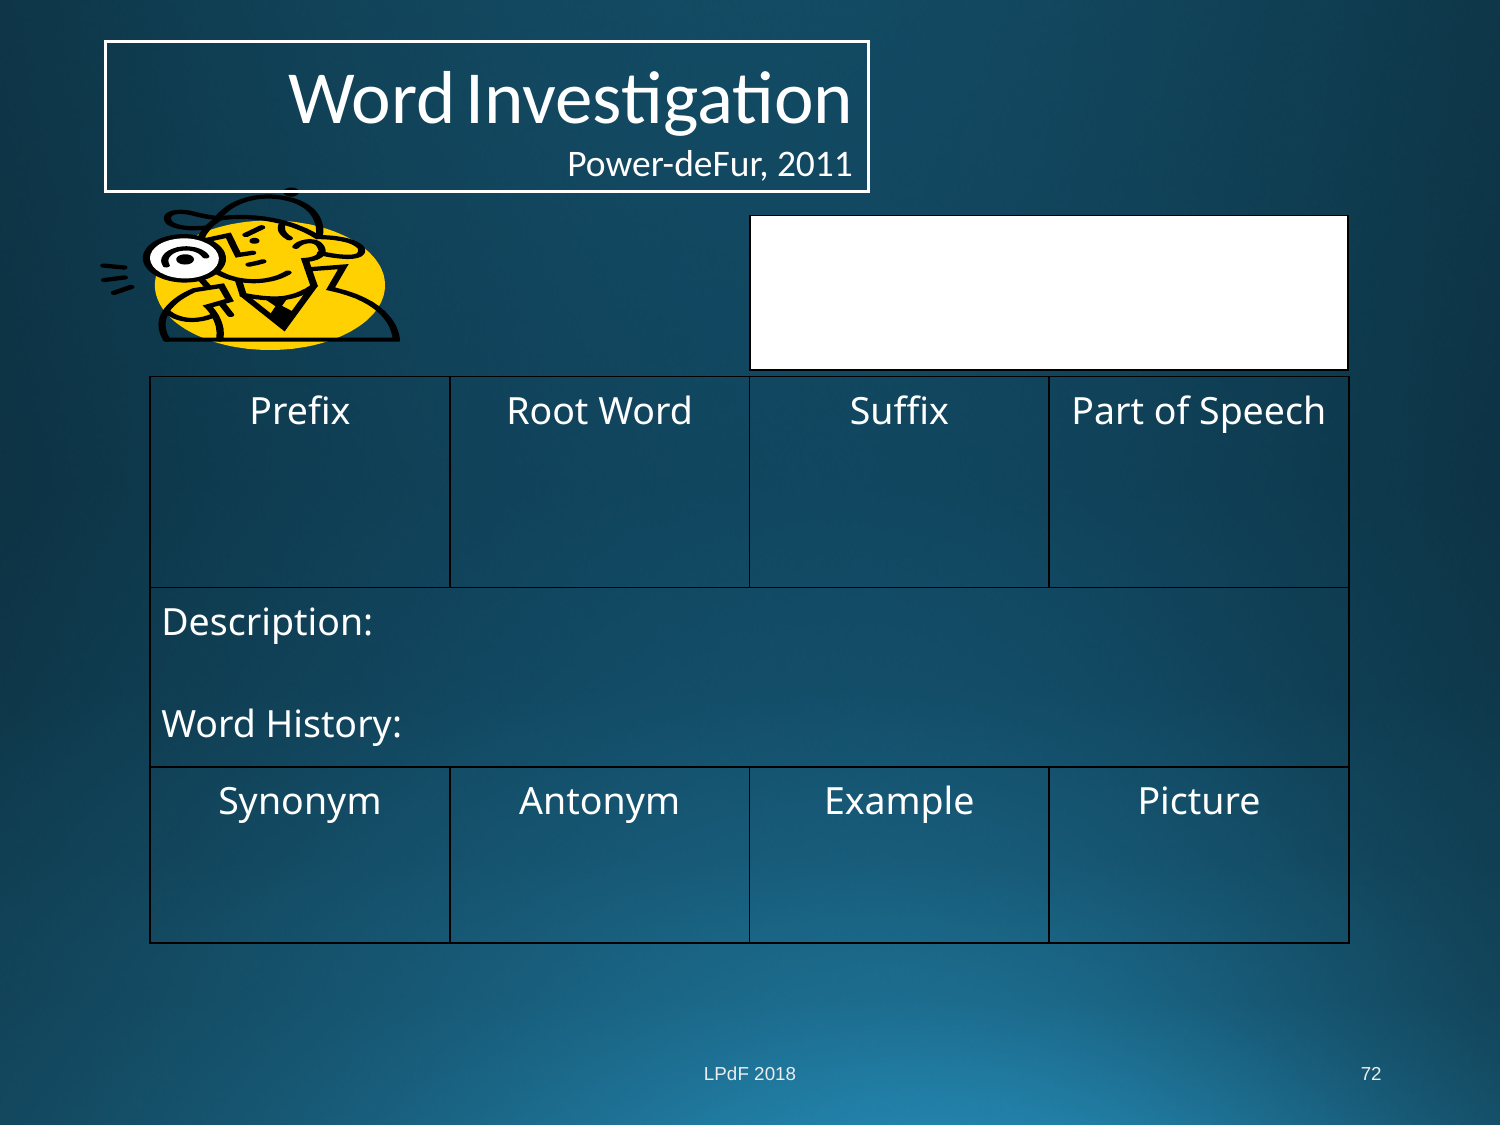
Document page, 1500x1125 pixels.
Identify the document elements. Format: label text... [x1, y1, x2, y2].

picture [0, 0, 1500, 1125]
table_cell Synonym [151, 768, 449, 942]
slide_number 72 [1059, 1042, 1397, 1103]
table_header Part of Speech [1050, 377, 1348, 587]
table_cell Picture [1050, 768, 1348, 942]
text_box Word Investigation Power-deFur, 2011 [104, 40, 870, 193]
table_cell Example [750, 768, 1048, 942]
table_cell Antonym [451, 768, 749, 942]
table_cell Description: Word History: [151, 588, 1348, 766]
footer LPdF 2018 [496, 1042, 1004, 1103]
table_header Suffix [750, 377, 1048, 587]
table_header Root Word [451, 377, 749, 587]
table_header Prefix [151, 377, 449, 587]
text_box WORD: ______________________ Rating: 1 2 3 4 [750, 215, 1349, 370]
